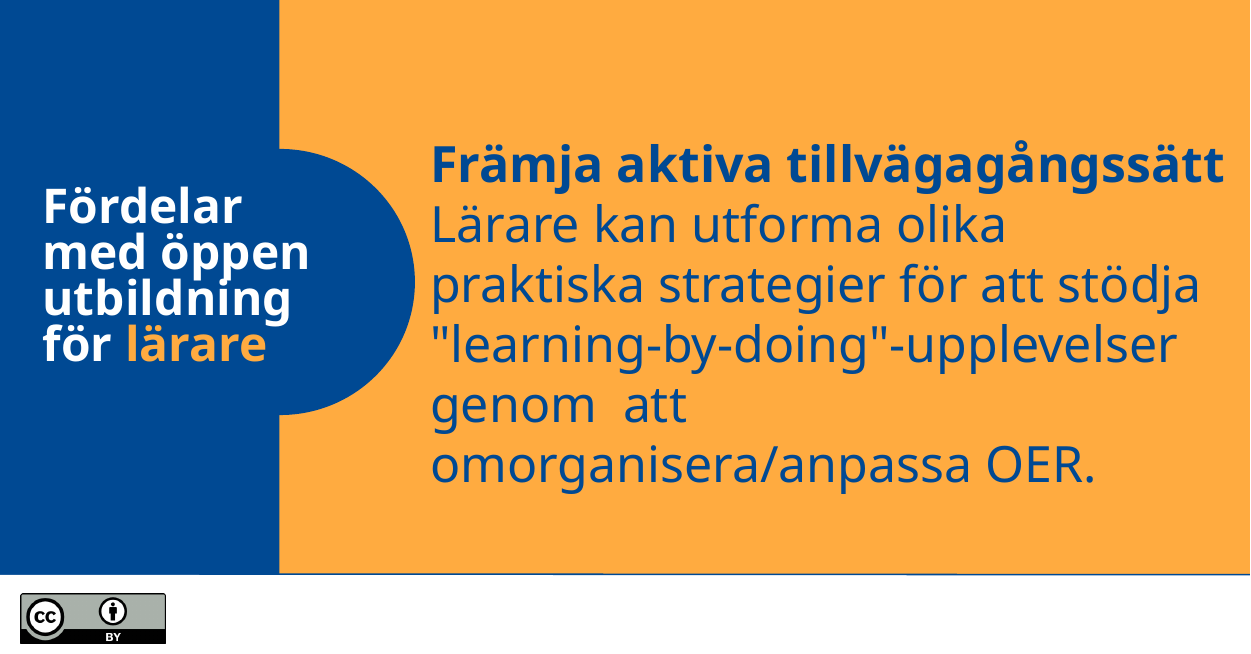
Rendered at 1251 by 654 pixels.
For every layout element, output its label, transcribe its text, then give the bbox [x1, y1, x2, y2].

text_box [368, 181, 415, 383]
text_box Fördelar med öppen utbildning för lärare [27, 171, 368, 386]
text_box Främja aktiva tillvägagångssätt Lärare kan utforma olika praktiska strategier för att stödja "learning-by-doing"-upplevelser genom att omorganisera/anpassa OER. [415, 117, 1250, 508]
text_box [0, 582, 1250, 654]
text_box [196, 386, 365, 416]
text_box [206, 148, 355, 171]
text_box [0, 0, 280, 573]
picture [20, 592, 166, 645]
